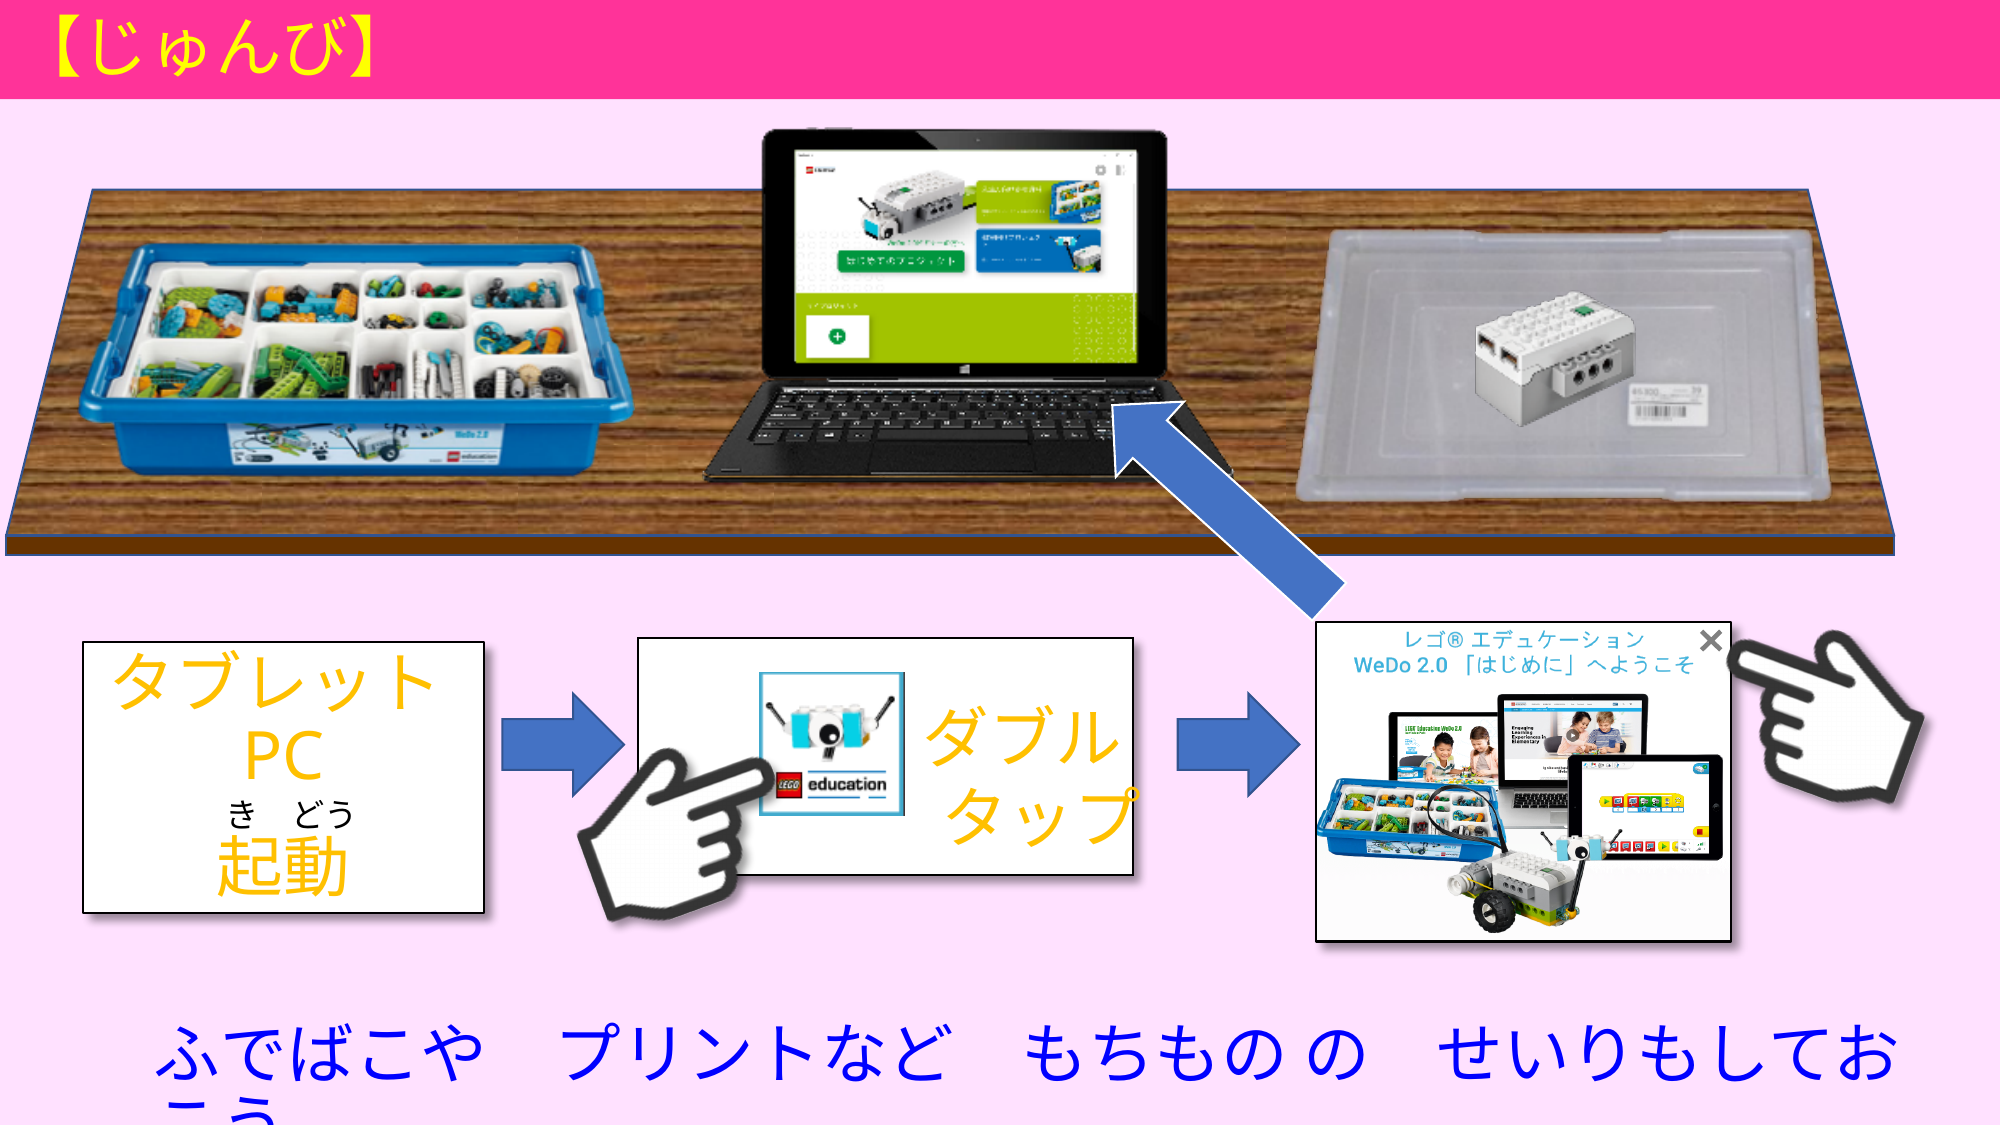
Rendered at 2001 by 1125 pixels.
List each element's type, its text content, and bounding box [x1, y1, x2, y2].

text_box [637, 637, 1163, 875]
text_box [6, 189, 1895, 556]
text_box タブレットPC き どう 起動 [83, 642, 485, 914]
picture [1714, 599, 1942, 821]
title 【じゅんび】 [0, 0, 2000, 100]
picture [701, 121, 1239, 488]
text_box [1316, 622, 1730, 941]
picture [76, 239, 638, 480]
text_box ふでばこや プリントなど もちもの の せいりもしておこう [138, 1013, 1946, 1125]
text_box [1291, 220, 1834, 507]
picture [560, 746, 790, 939]
text_box [1239, 556, 1348, 623]
text_box [1176, 691, 1301, 798]
text_box [501, 691, 626, 798]
